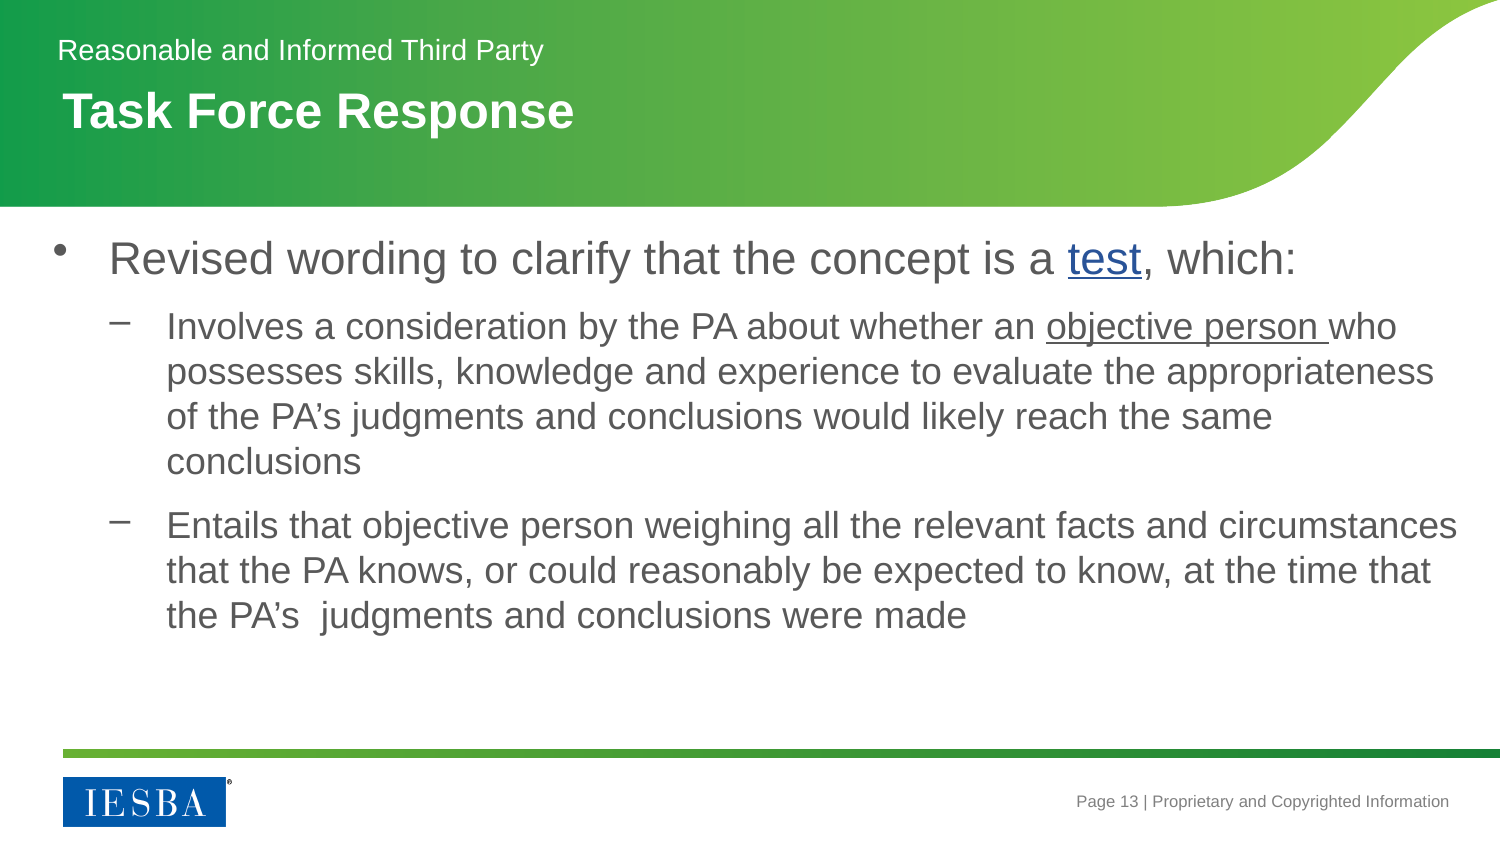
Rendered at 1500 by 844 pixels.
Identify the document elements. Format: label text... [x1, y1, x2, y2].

subtitle Reasonable and Informed Third Party [57, 31, 708, 69]
picture [63, 777, 232, 827]
title Task Force Response [62, 75, 1300, 142]
picture [0, 0, 1500, 207]
list Revised wording to clarify that the concept is a test, which: Involves a consideration by the PA about whether an objective person who possesses skills, knowledge and experience to evaluate the appropriateness of the PA’s judgments and conclusions would likely reach the same conclusions Entails that objective person weighing all the relevant facts and circumstances that the PA knows, or could reasonably be expected to know, at the time that the PA’s judgments and conclusions were made [37, 220, 1475, 747]
